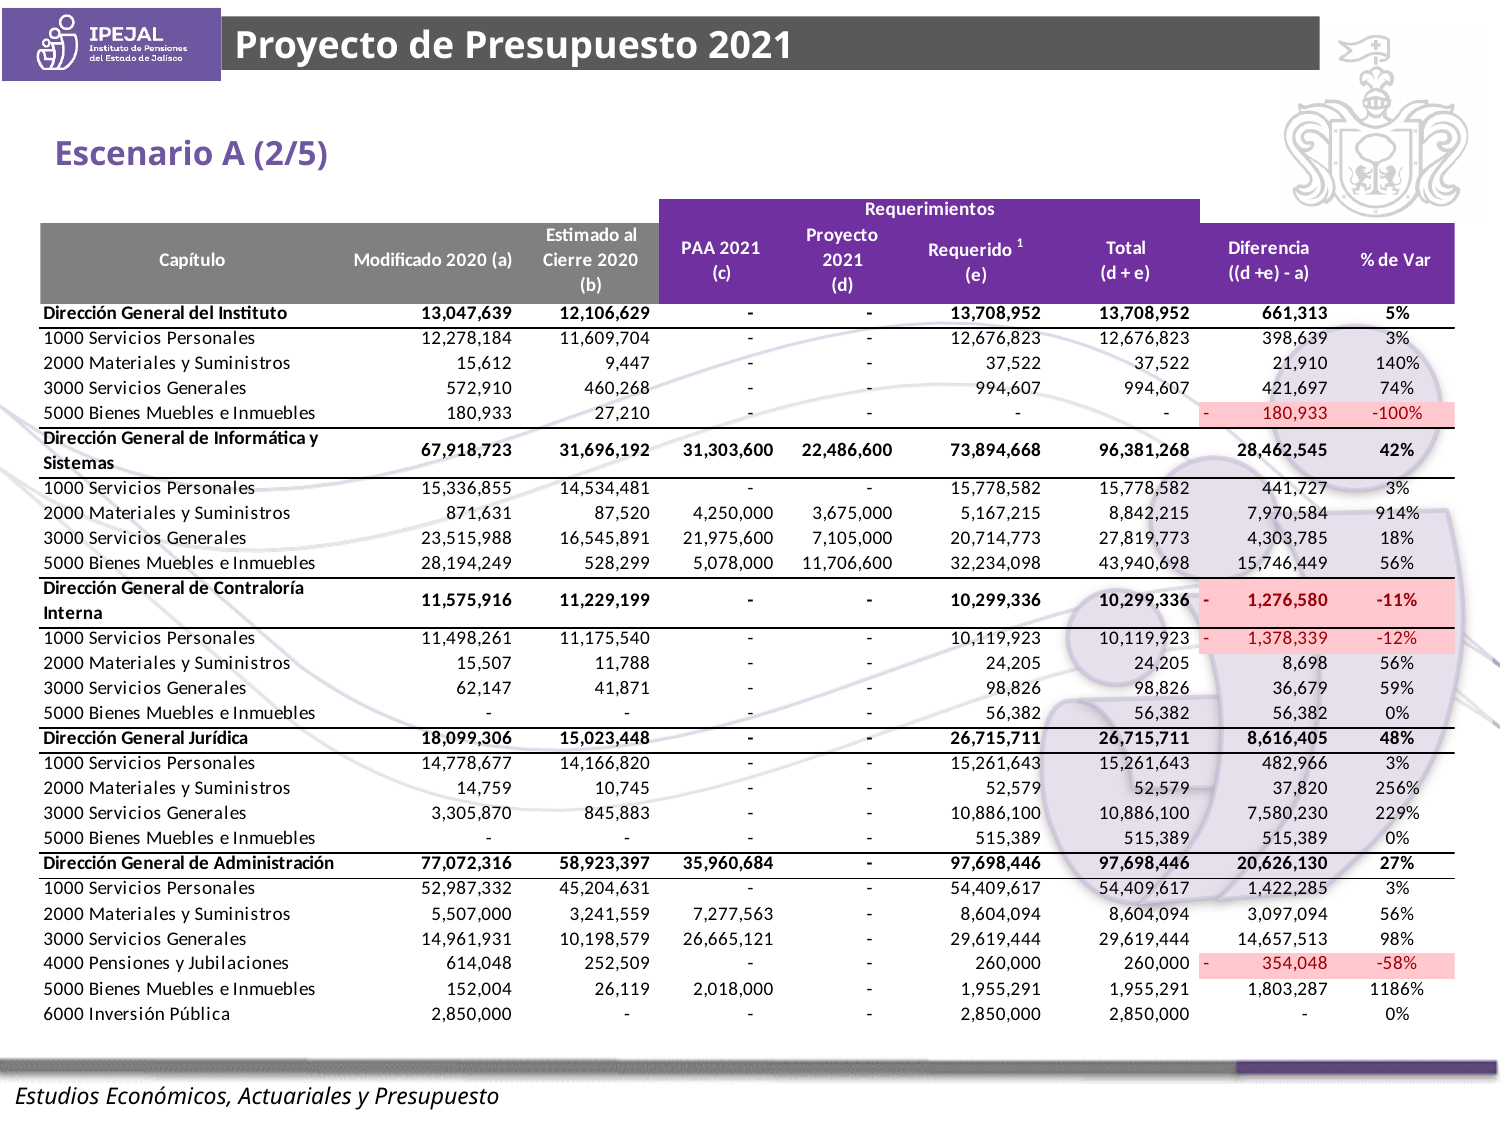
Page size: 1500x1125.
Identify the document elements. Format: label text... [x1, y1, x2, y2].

picture [38, 197, 1457, 1030]
list Escenario A (2/5) [39, 129, 1457, 197]
list Proyecto de Presupuesto 2021 [219, 18, 1316, 73]
picture [0, 1053, 1500, 1084]
picture [2, 1, 221, 87]
picture [1493, 321, 1500, 812]
